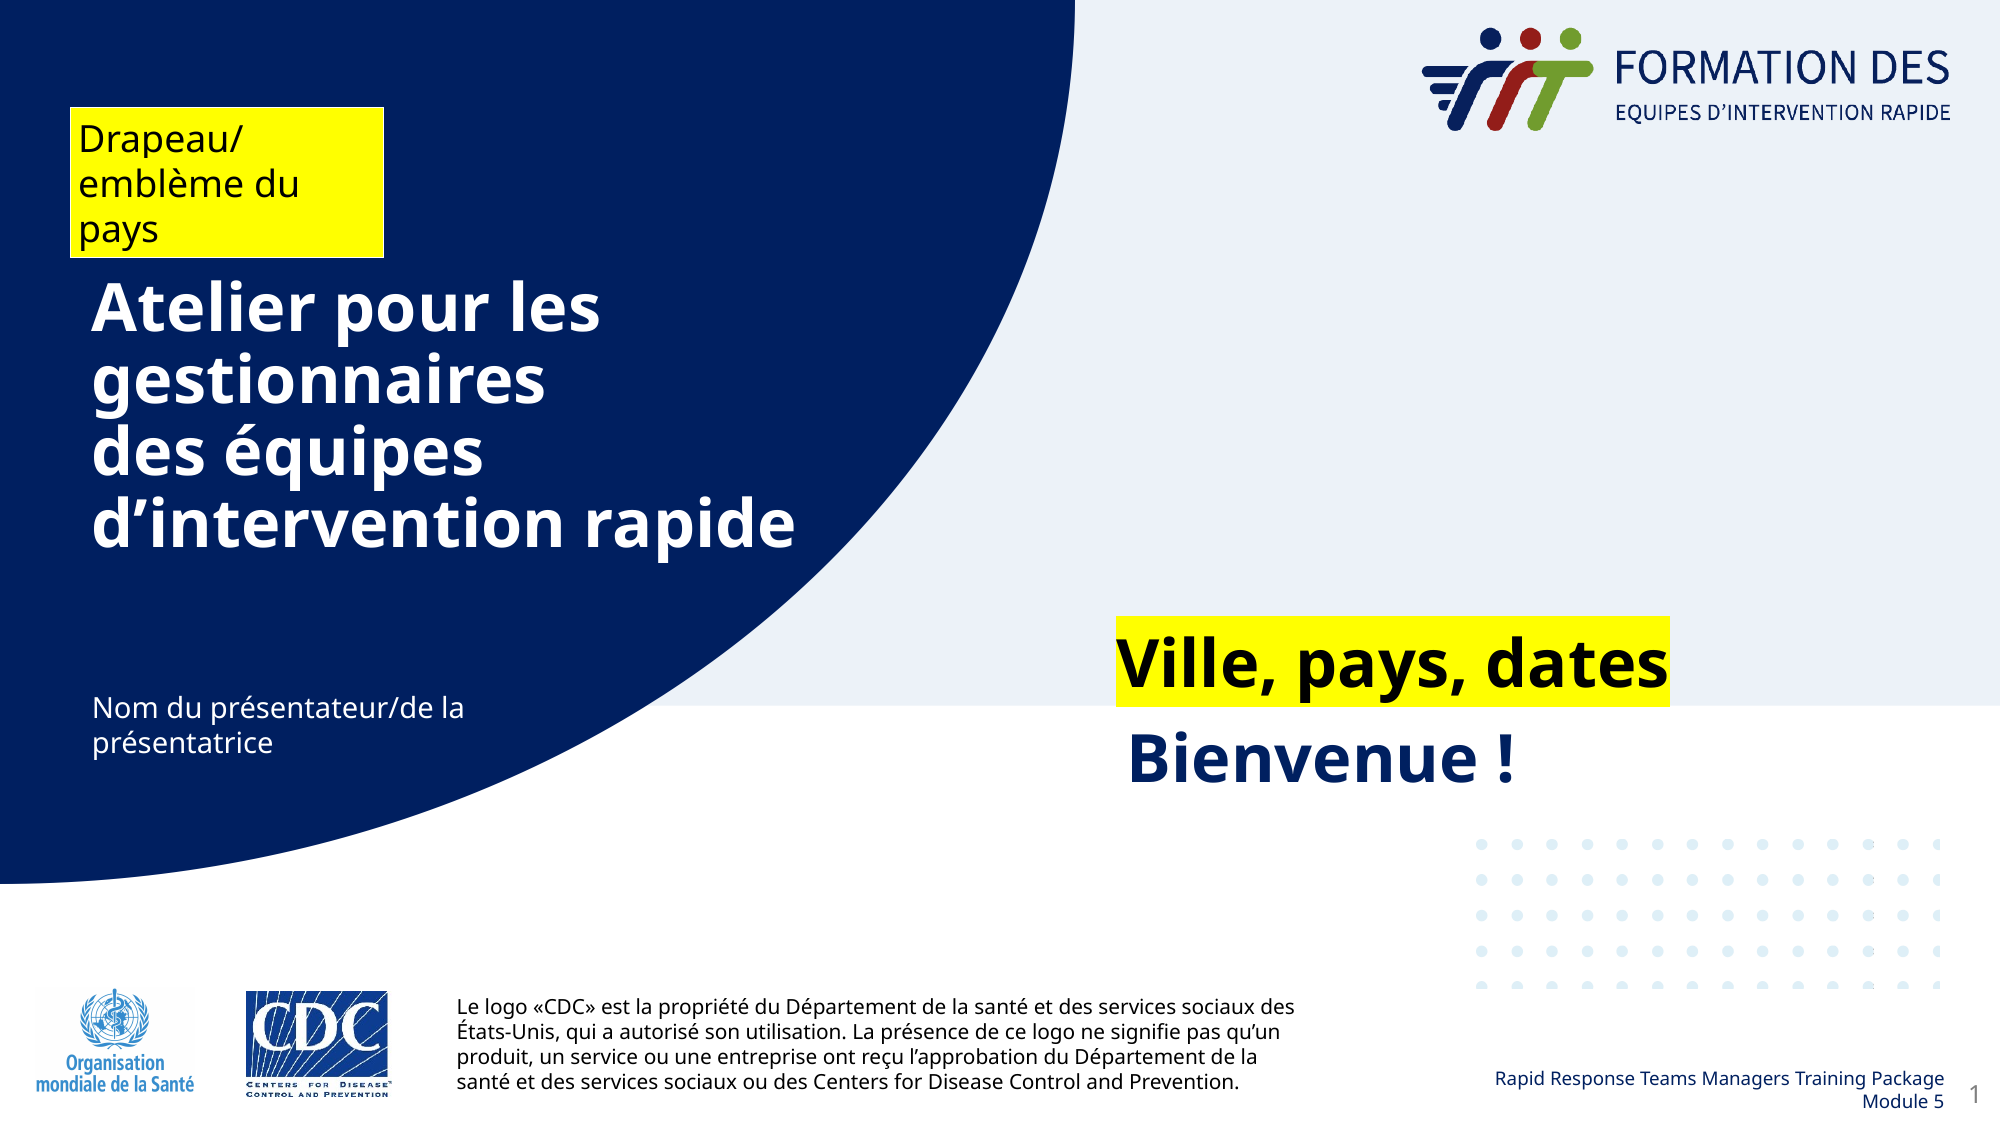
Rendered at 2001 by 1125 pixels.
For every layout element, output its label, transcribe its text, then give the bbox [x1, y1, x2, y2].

picture [1476, 839, 1940, 989]
slide_number 1 [1953, 1070, 1985, 1124]
picture [246, 991, 392, 1097]
picture [1420, 27, 1952, 131]
text_box Bienvenue ! [752, 708, 1890, 804]
text_box Drapeau/emblème du pays [70, 107, 384, 258]
title Atelier pour les gestionnaires des équipes d’intervention rapide [83, 259, 894, 657]
picture [0, 0, 1075, 884]
text_box Ville, pays, dates [663, 613, 2000, 709]
picture [35, 987, 195, 1093]
text_box Nom du présentateur/de la présentatrice [84, 682, 608, 768]
